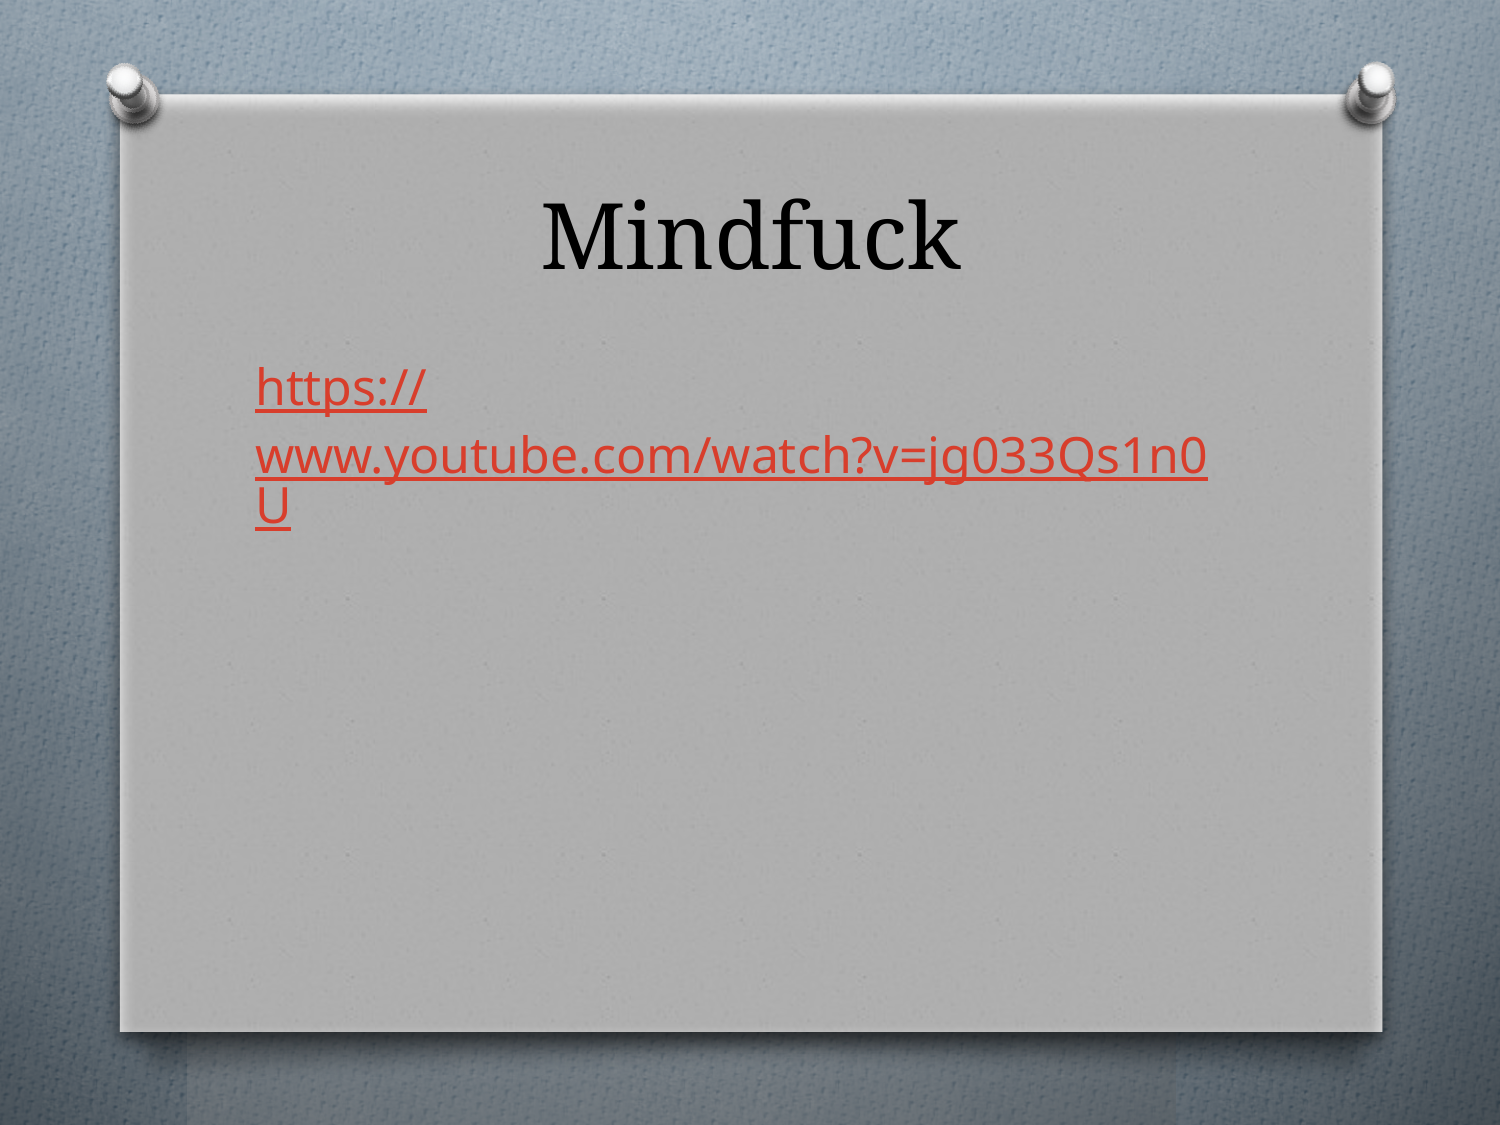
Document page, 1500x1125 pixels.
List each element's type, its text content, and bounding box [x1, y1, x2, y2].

picture [75, 29, 198, 153]
picture [1317, 35, 1439, 156]
title Mindfuck [179, 134, 1323, 332]
list https://www.youtube.com/watch?v=jg033Qs1n0U [240, 347, 1257, 939]
